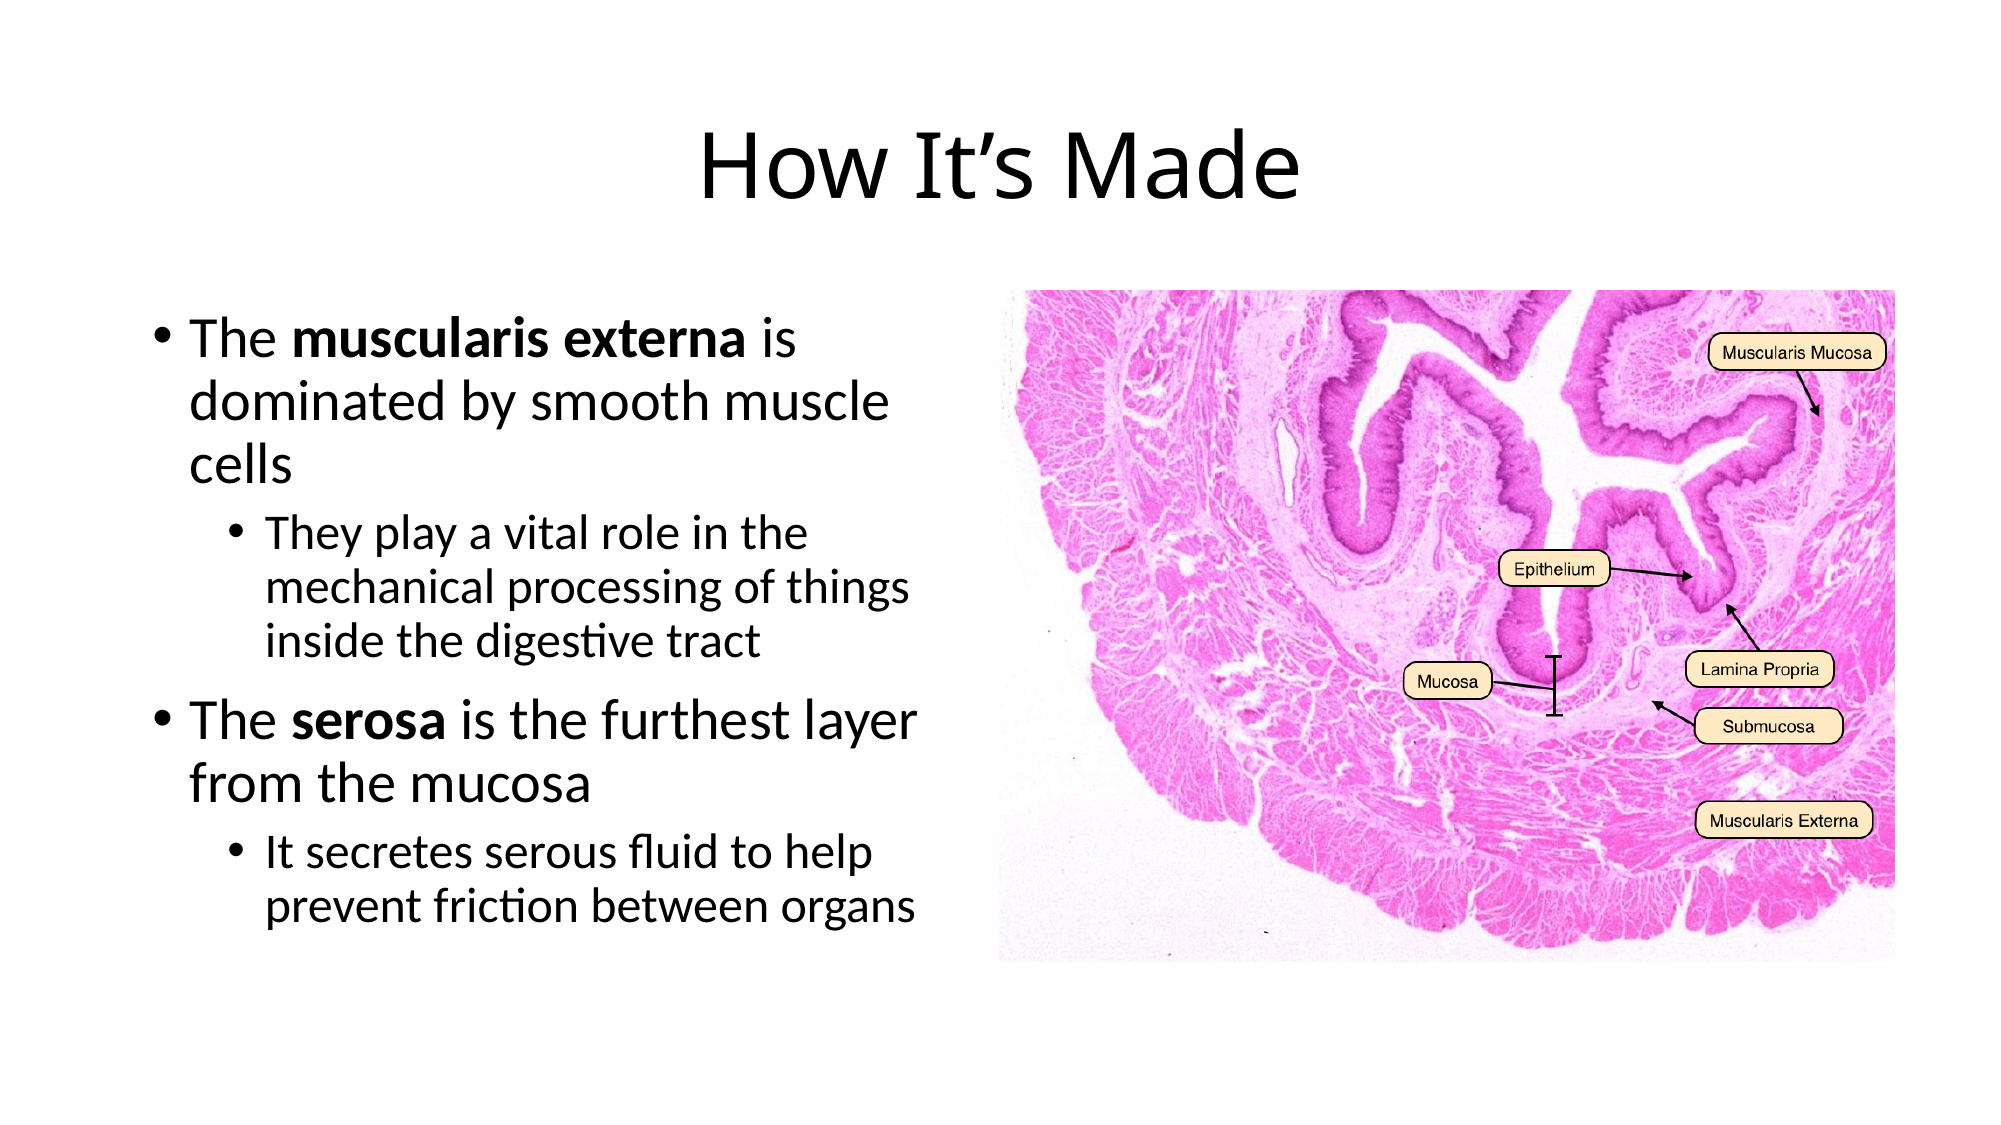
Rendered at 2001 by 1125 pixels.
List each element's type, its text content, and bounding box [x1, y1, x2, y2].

title How It’s Made [137, 59, 1863, 278]
list The muscularis externa is dominated by smooth muscle cells They play a vital role in the mechanical processing of things inside the digestive tract The serosa is the furthest layer from the mucosa It secretes serous fluid to help prevent friction between organs [137, 299, 988, 1014]
picture [999, 290, 1895, 962]
